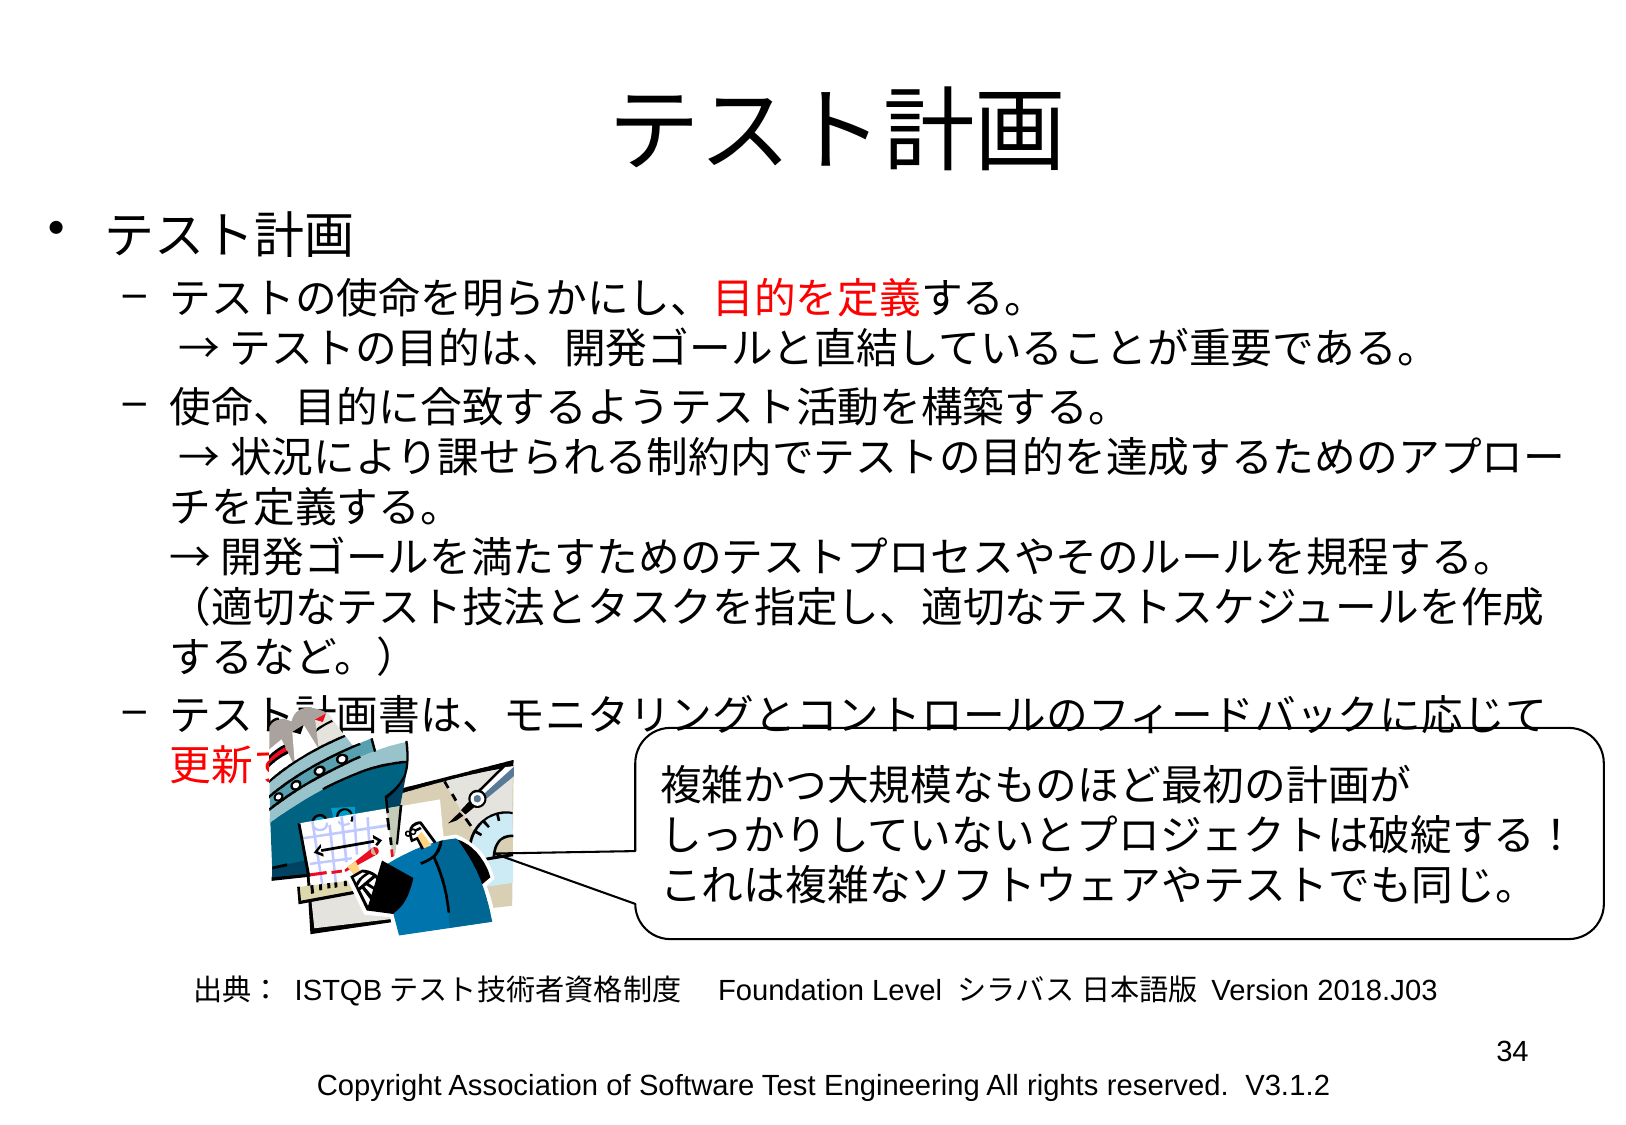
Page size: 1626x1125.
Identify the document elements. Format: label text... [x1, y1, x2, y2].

text_box 複雑かつ大規模なものほど最初の計画が しっかりしていないとプロジェクトは破綻する！ これは複雑なソフトウェアやテストでも同じ。 [521, 727, 1604, 940]
list テスト計画 テストの使命を明らかにし、目的を定義する。 → テストの目的は、開発ゴールと直結していることが重要である。 使命、目的に合致するようテスト活動を構築する。 → 状況により課せられる制約内でテストの目的を達成するためのアプローチを定義する。 → 開発ゴールを満たすためのテストプロセスやそのルールを規程する。（適切なテスト技法とタスクを指定し、適切なテストスケジュールを作成するなど。） テスト計画書は、モニタリングとコントロールのフィードバックに応じて更新する。 [32, 196, 1593, 719]
picture [268, 704, 518, 940]
title テスト計画 [137, 87, 1538, 167]
text_box 出典： ISTQBテスト技術者資格制度 Foundation Level シラバス 日本語版 Version 2018.J03 [51, 964, 1580, 1014]
slide_number 34 [1164, 1024, 1544, 1103]
footer Copyright Association of Software Test Engineering All rights reserved. V3.1.2 [233, 1058, 1164, 1103]
